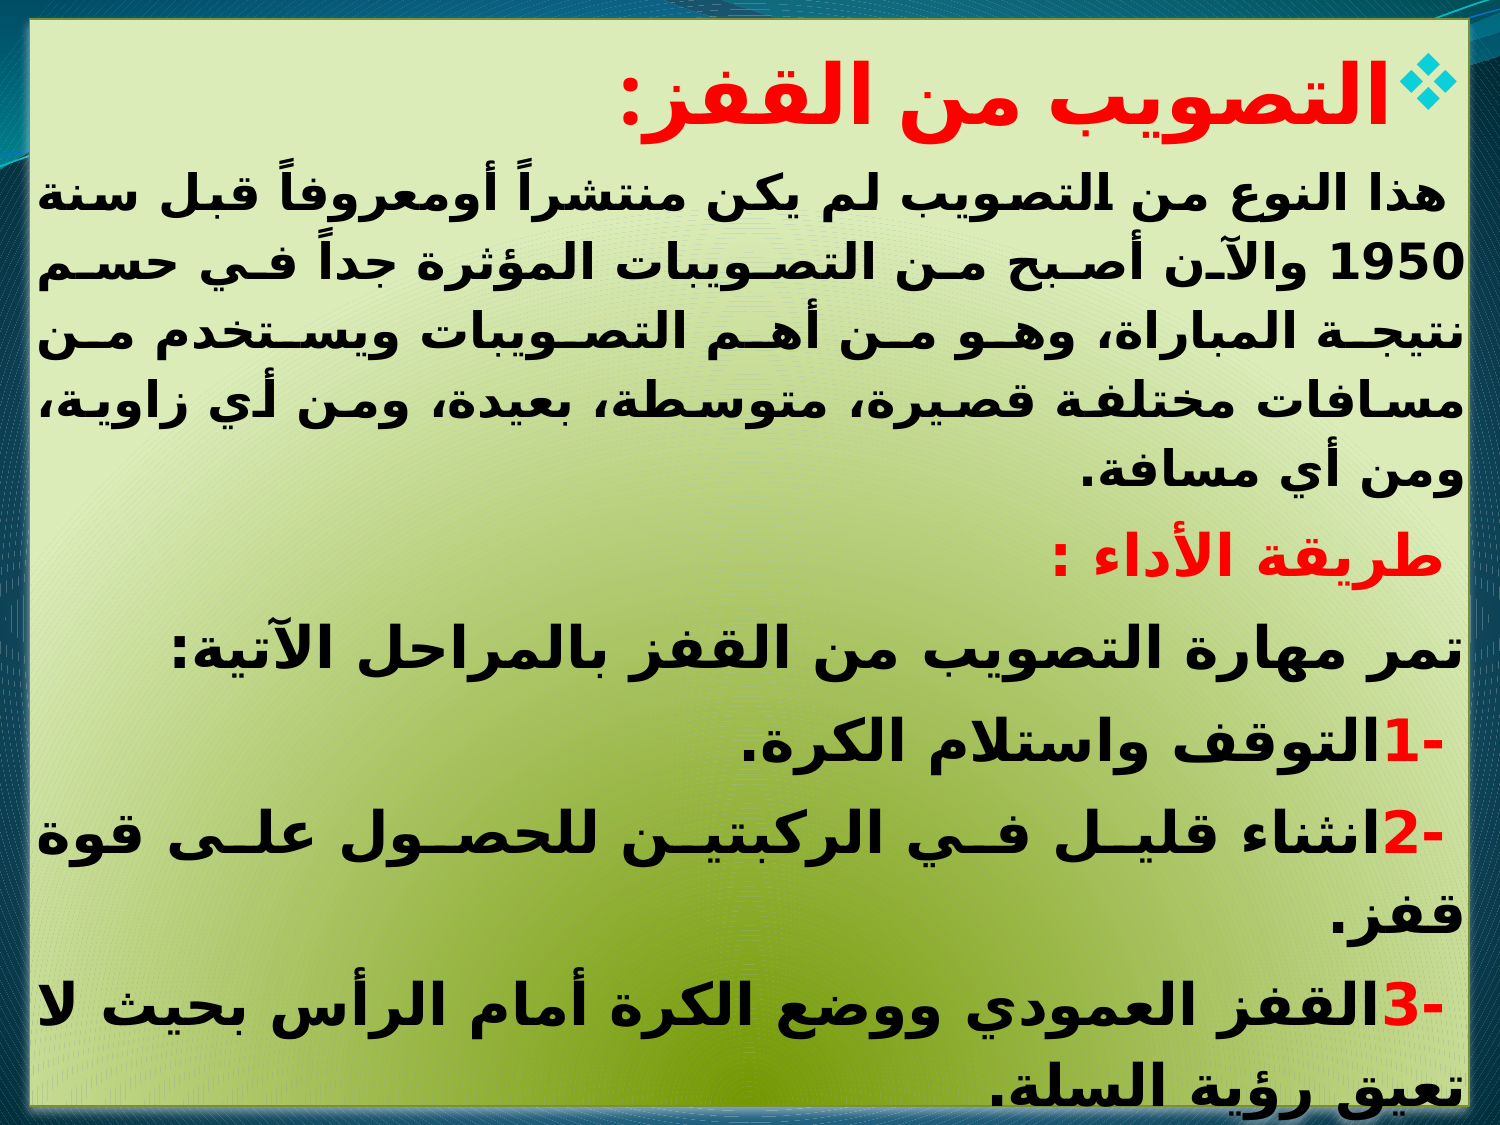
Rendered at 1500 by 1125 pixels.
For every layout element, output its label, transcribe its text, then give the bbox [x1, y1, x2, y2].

subtitle التصويب من القفز: هذا النوع من التصويب لم يكن منتشراً أومعروفاً قبل سنة 1950 والآن أصبح من التصويبات المؤثرة جداً في حسم نتيجة المباراة، وهو من أهم التصويبات ويستخدم من مسافات مختلفة قصيرة، متوسطة، بعيدة، ومن أي زاوية، ومن أي مسافة. طريقة الأداء : تمر مهارة التصويب من القفز بالمراحل الآتية: -1التوقف واستلام الكرة. -2انثناء قليل في الركبتين للحصول على قوة قفز. -3القفز العمودي ووضع الكرة أمام الرأس بحيث لا تعيق رؤية السلة. -4يتم التصويب وهو في الهواء. -5متابعة التصويب باليد والرسغ بحيث يتابع حركة الكرة بثنيه للامام . -6الهبوط ويجب أن يكون في وضع متزن ودون الإندفاع للأمام. [29, 18, 1470, 1107]
